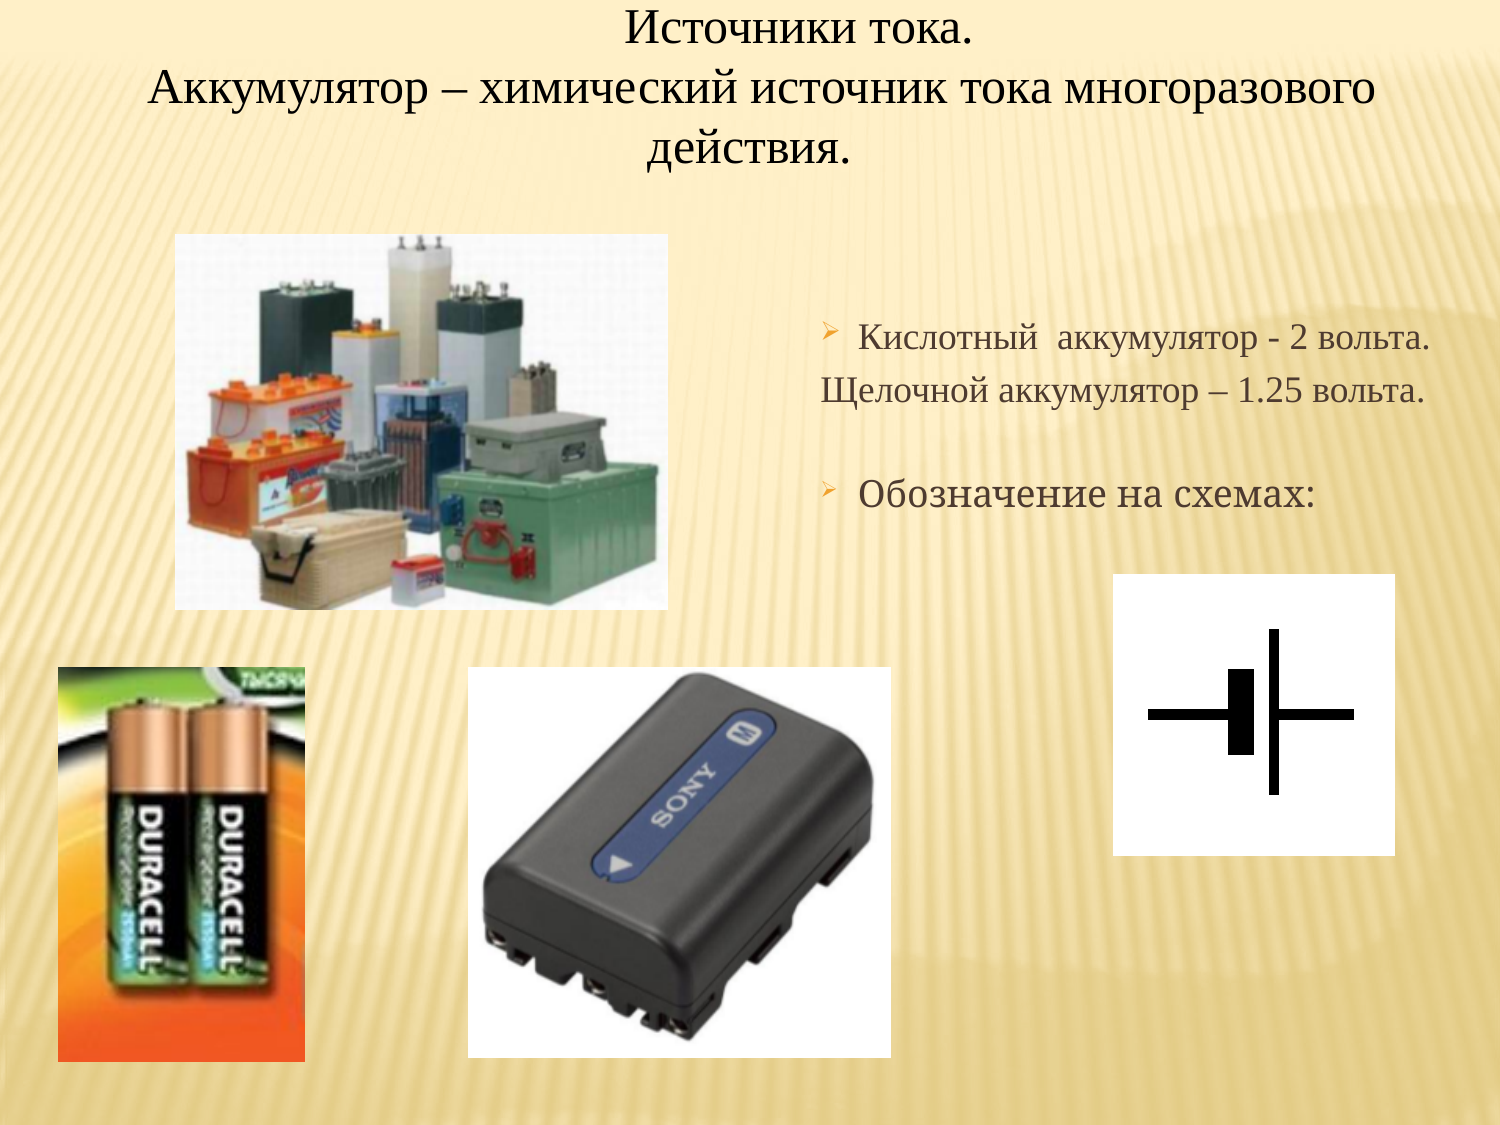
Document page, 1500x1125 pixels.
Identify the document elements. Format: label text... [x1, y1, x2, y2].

picture [468, 667, 891, 1058]
picture [175, 234, 669, 610]
title Источники тока. Аккумулятор – химический источник тока многоразового действия. [50, 75, 1475, 153]
picture [58, 667, 305, 1062]
picture [1112, 573, 1395, 856]
list Кислотный аккумулятор - 2 вольта. Щелочной аккумулятор – 1.25 вольта. Обозначение на схемах: [784, 304, 1477, 1048]
